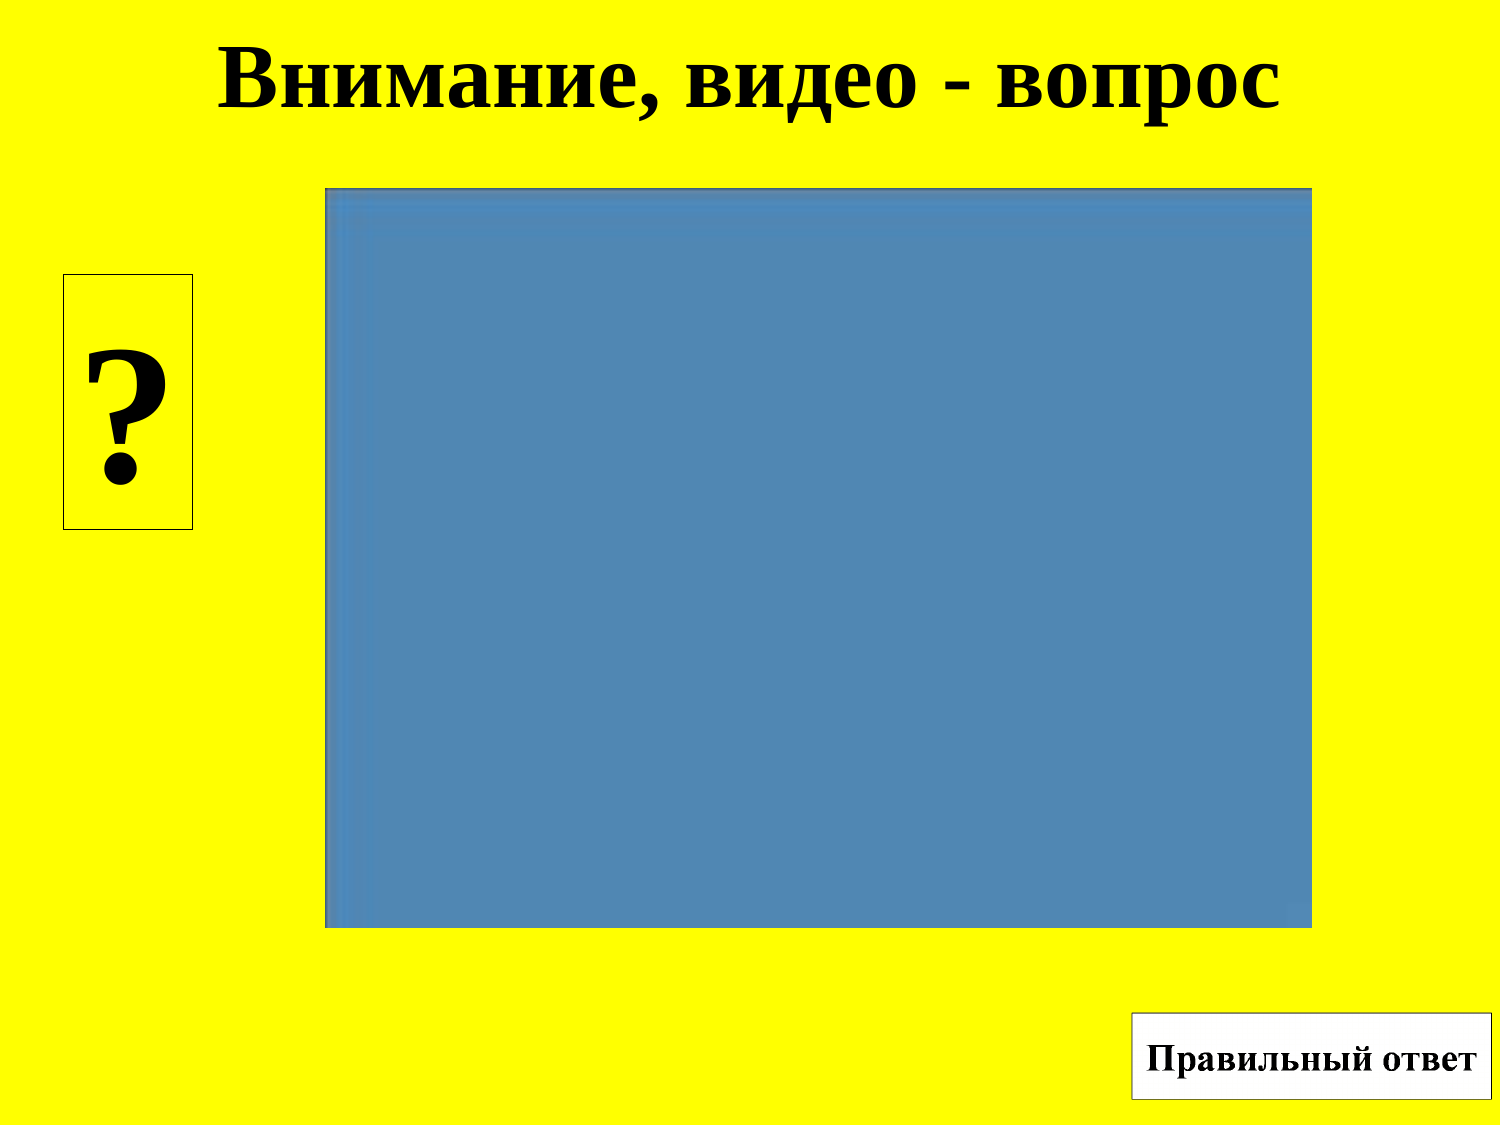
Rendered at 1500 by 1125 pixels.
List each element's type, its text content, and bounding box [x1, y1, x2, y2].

text_box Внимание, видео - вопрос [74, 0, 1425, 143]
text_box ? [63, 274, 193, 530]
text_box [324, 187, 1313, 929]
picture [1122, 1012, 1500, 1101]
